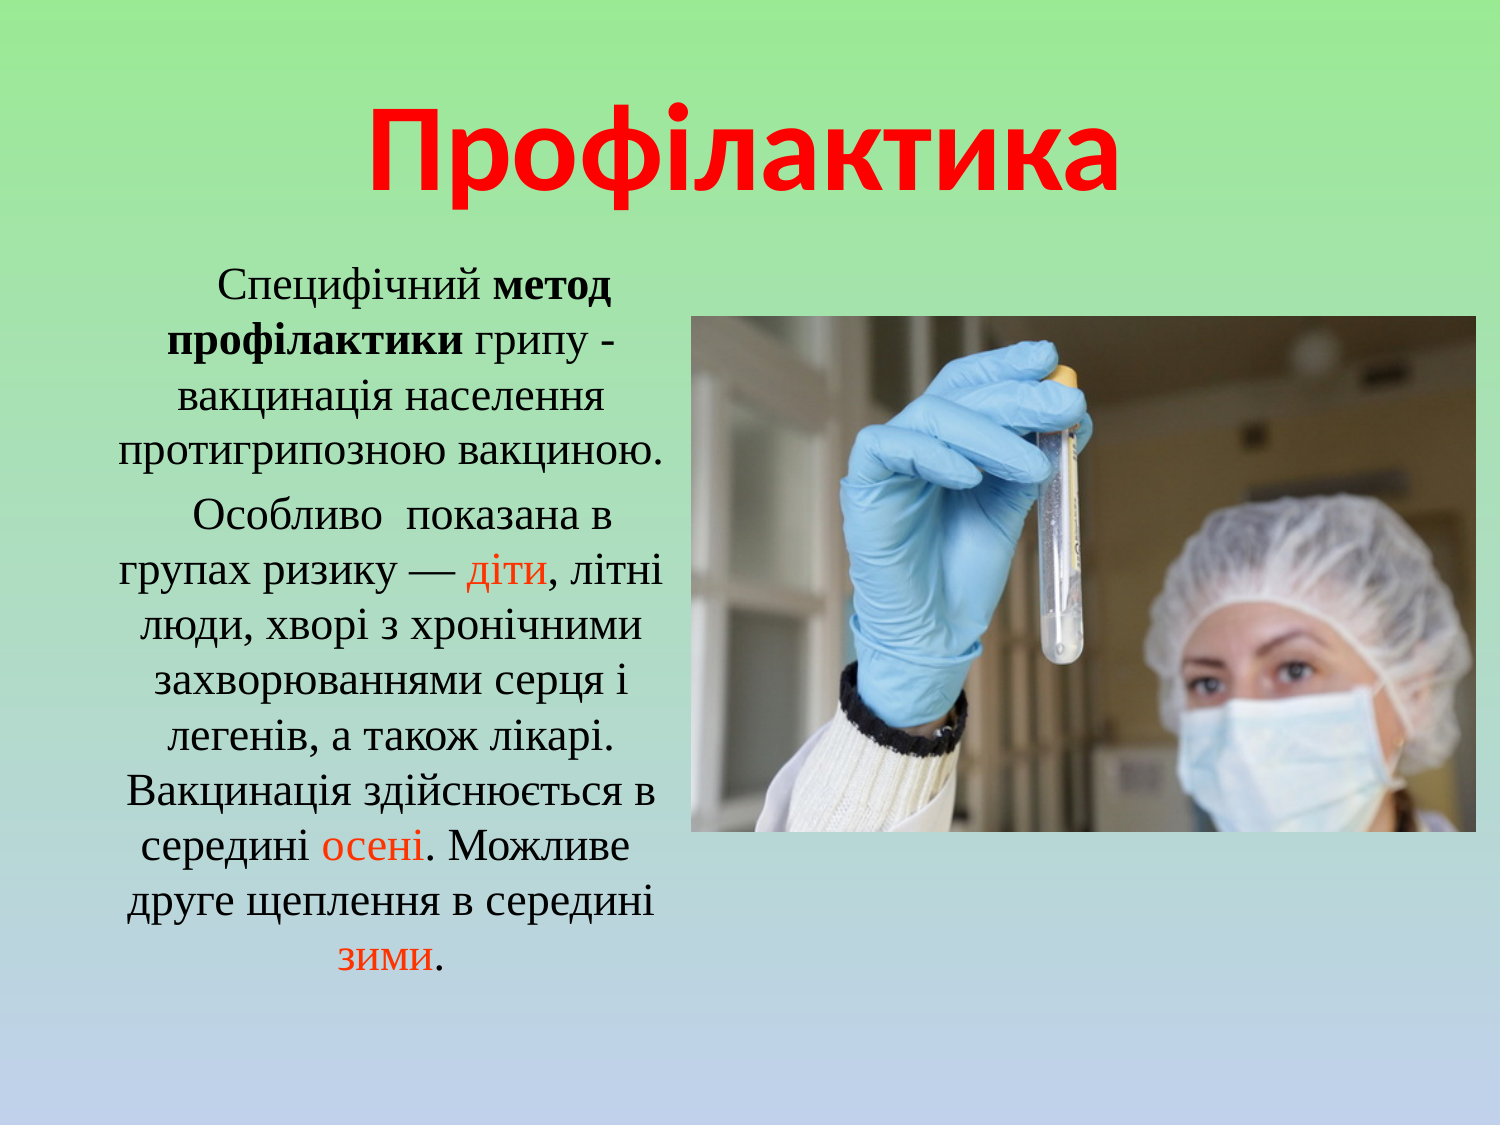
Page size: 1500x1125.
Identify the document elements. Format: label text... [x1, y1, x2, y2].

picture [691, 316, 1476, 833]
title Профілактика [70, 46, 1421, 235]
list Специфічний метод профілактики грипу - вакцинація населення протигрипозною вакциною. Особливо показана в групах ризику — діти, літні люди, хворі з хронічними захворюваннями серця і легенів, а також лікарі. Вакцинація здійснюється в середині осені. Можливе друге щеплення в середині зими. [46, 246, 680, 997]
